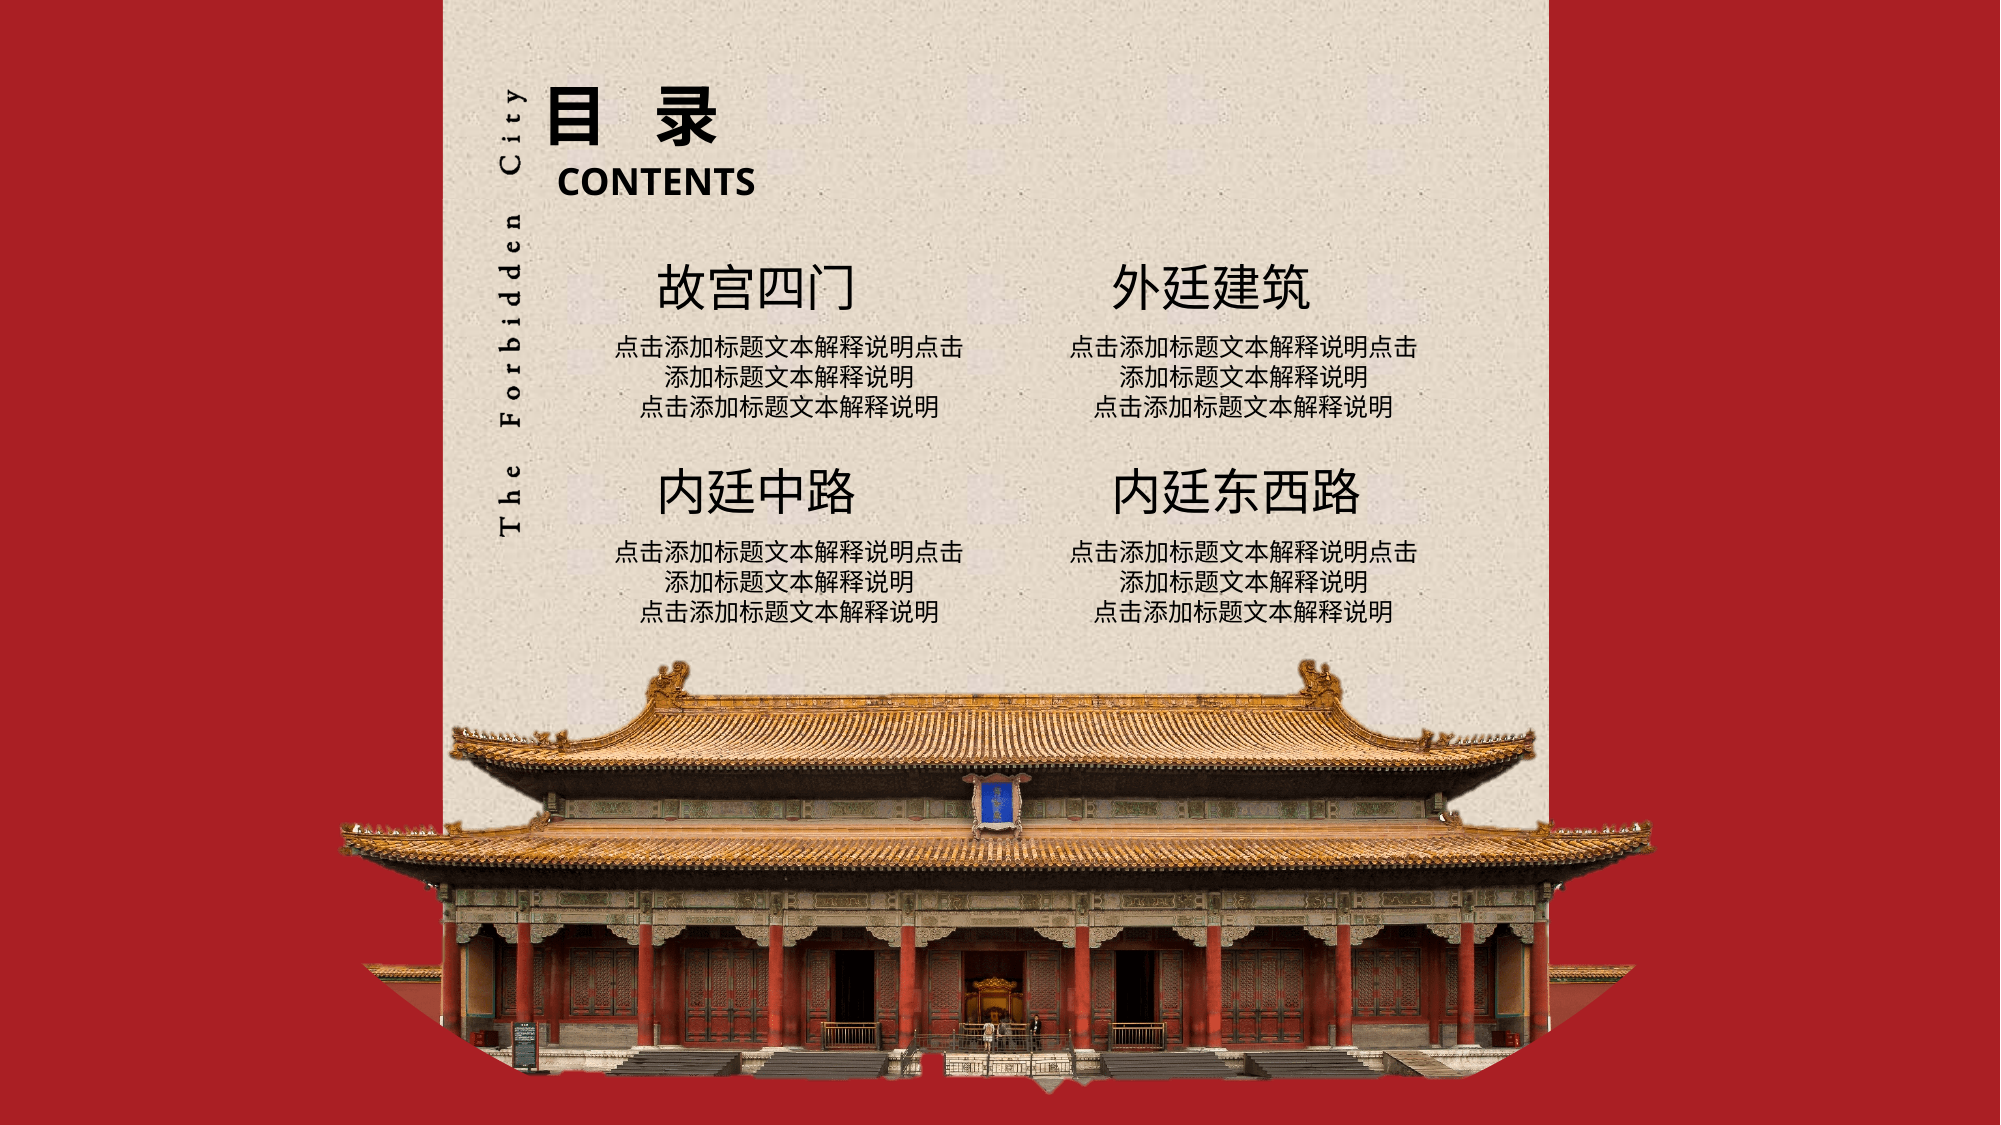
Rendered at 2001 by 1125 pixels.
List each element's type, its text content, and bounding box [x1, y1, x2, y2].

picture [209, 90, 1791, 1125]
text_box 目 录 [526, 66, 757, 126]
text_box [442, 0, 1550, 126]
